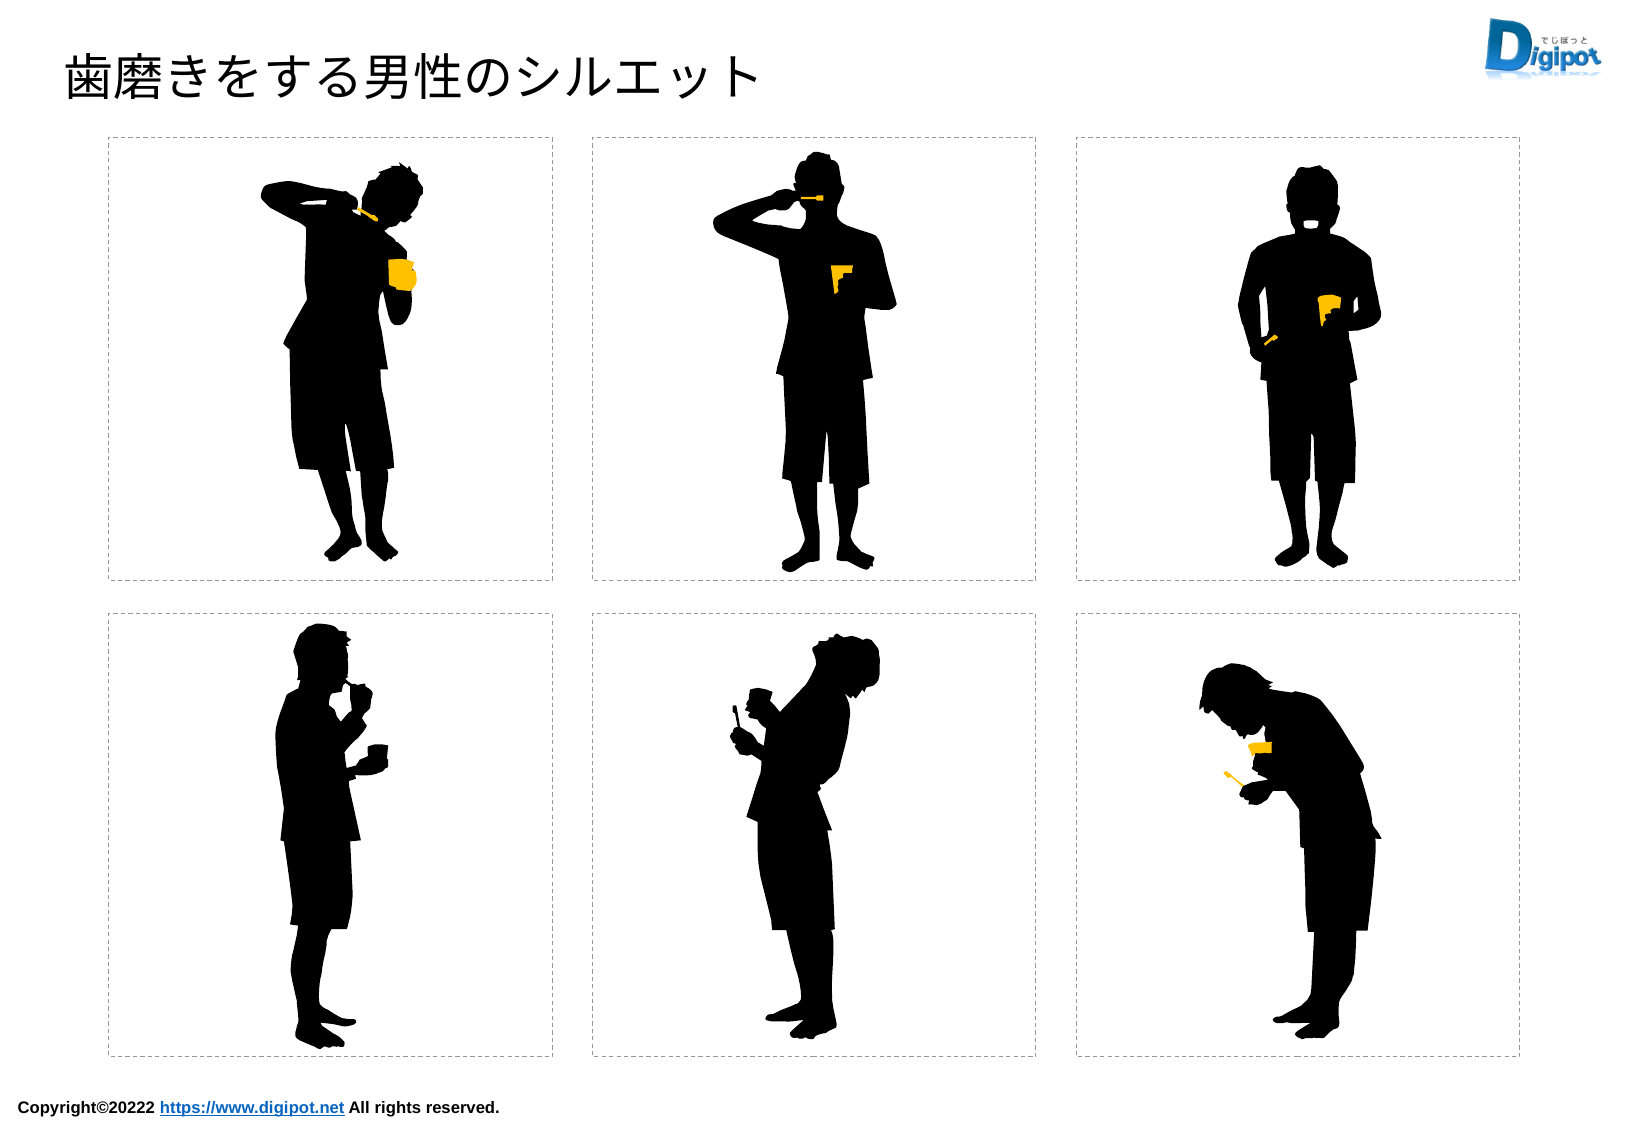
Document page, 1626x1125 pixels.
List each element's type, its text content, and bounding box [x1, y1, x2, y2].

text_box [1237, 165, 1382, 568]
picture [1485, 18, 1602, 82]
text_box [712, 151, 897, 572]
text_box [729, 633, 880, 1040]
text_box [1199, 663, 1382, 1040]
text_box 歯磨きをする男性のシルエット [48, 38, 779, 113]
text_box [275, 623, 389, 1050]
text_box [260, 162, 424, 562]
